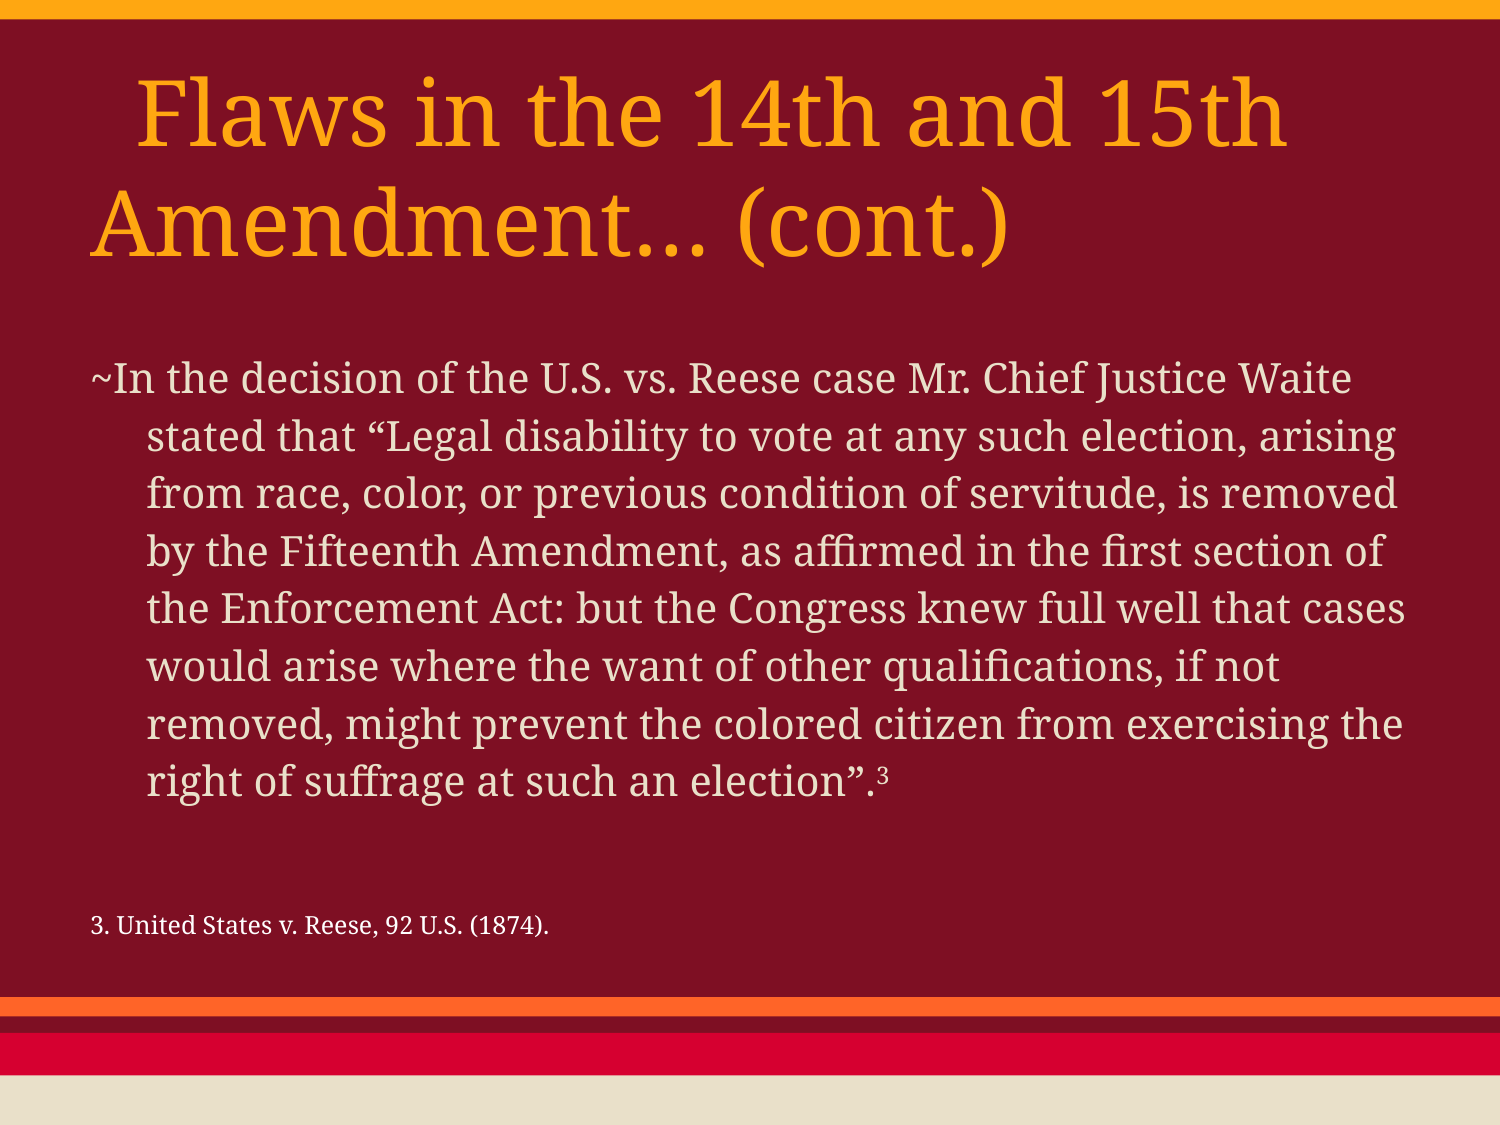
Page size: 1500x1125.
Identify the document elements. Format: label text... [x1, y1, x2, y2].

list ~In the decision of the U.S. vs. Reese case Mr. Chief Justice Waite stated that “Legal disability to vote at any such election, arising from race, color, or previous condition of servitude, is removed by the Fifteenth Amendment, as affirmed in the first section of the Enforcement Act: but the Congress knew full well that cases would arise where the want of other qualifications, if not removed, might prevent the colored citizen from exercising the right of suffrage at such an election”.3 3. United States v. Reese, 92 U.S. (1874). [75, 329, 1425, 1045]
title Flaws in the 14th and 15th Amendment… (cont.) [75, 70, 1425, 259]
